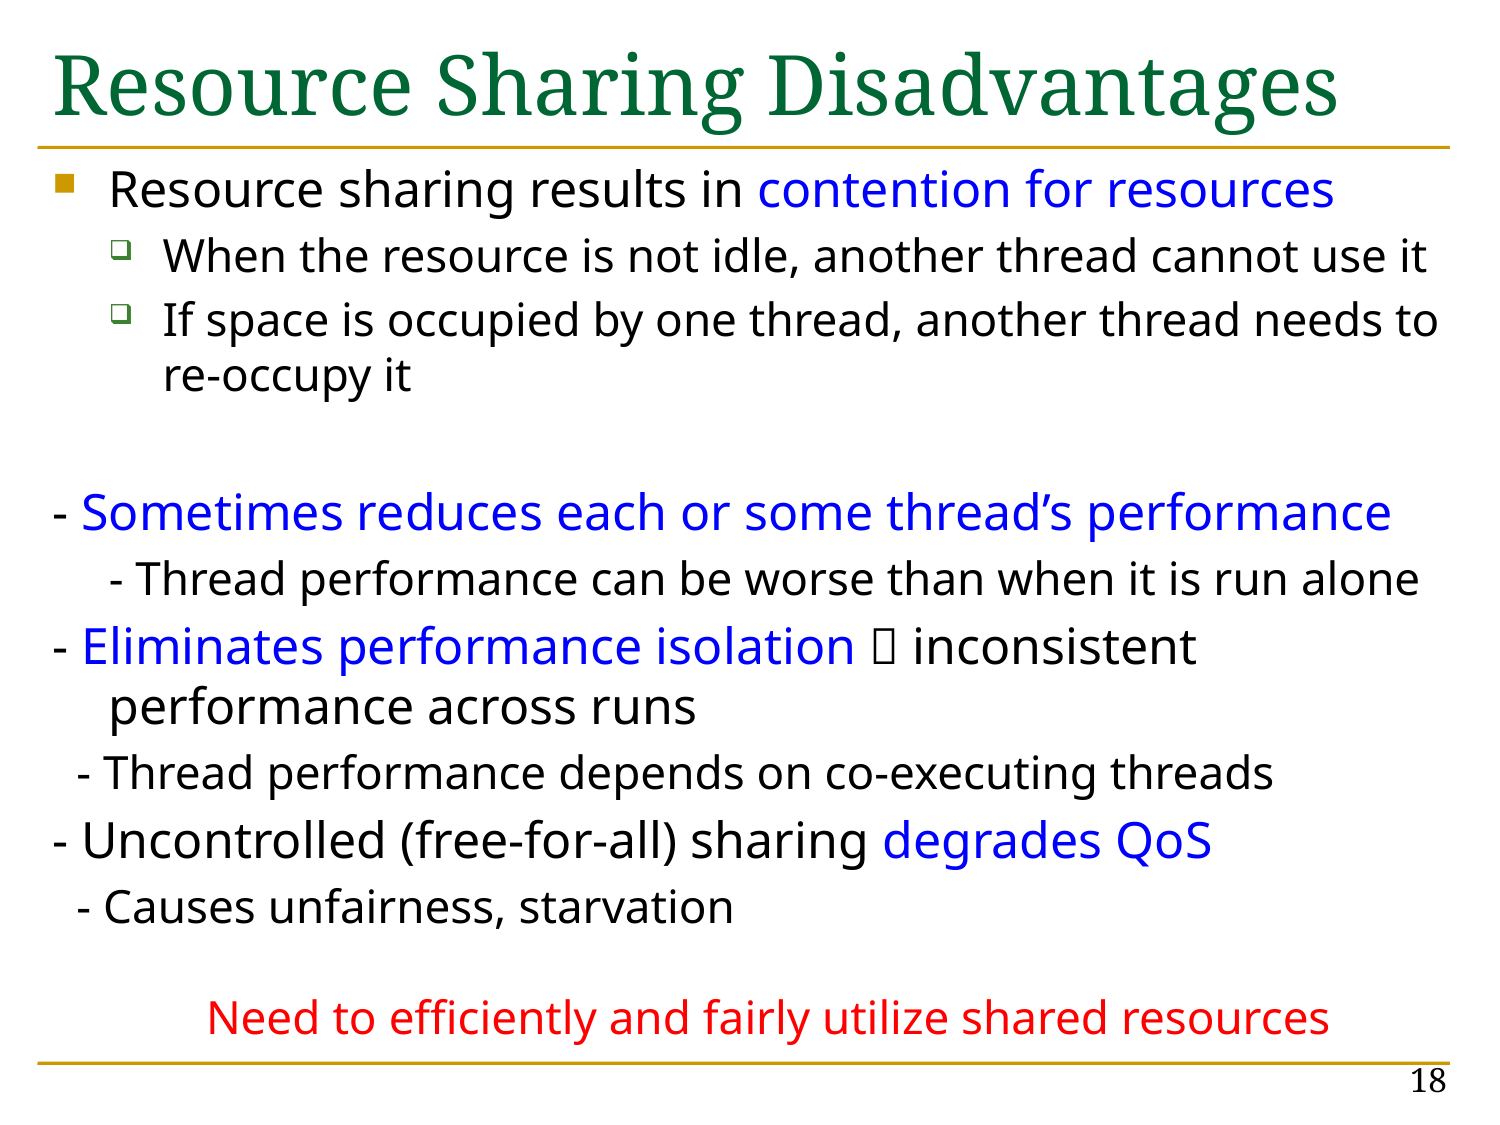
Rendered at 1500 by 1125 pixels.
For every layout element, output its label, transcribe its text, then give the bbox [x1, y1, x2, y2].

list Resource sharing results in contention for resources When the resource is not idle, another thread cannot use it If space is occupied by one thread, another thread needs to re-occupy it - Sometimes reduces each or some thread’s performance - Thread performance can be worse than when it is run alone - Eliminates performance isolation  inconsistent performance across runs - Thread performance depends on co-executing threads - Uncontrolled (free-for-all) sharing degrades QoS - Causes unfairness, starvation Need to efficiently and fairly utilize shared resources [37, 149, 1500, 1063]
slide_number 18 [1111, 1036, 1462, 1112]
title Resource Sharing Disadvantages [37, 24, 1450, 149]
